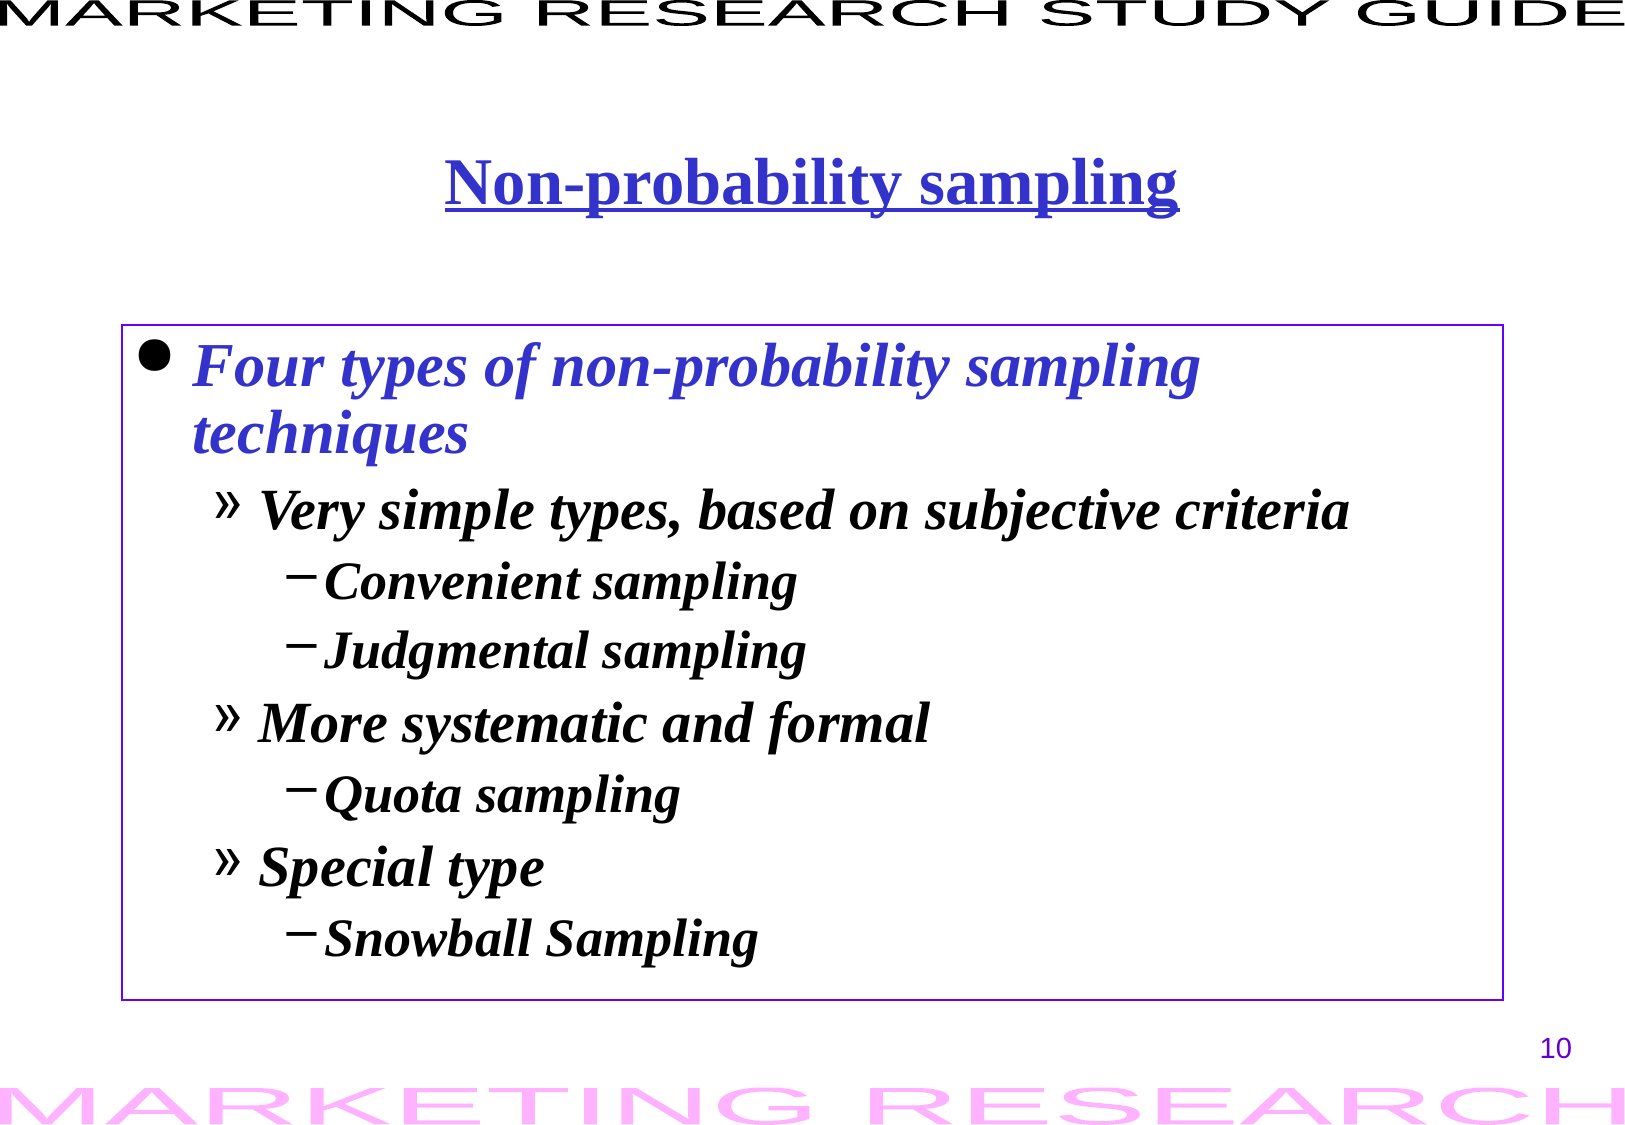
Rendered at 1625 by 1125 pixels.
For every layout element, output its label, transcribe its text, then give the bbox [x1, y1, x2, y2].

title Non-probability sampling [121, 111, 1504, 226]
list Four types of non-probability sampling techniques Very simple types, based on subjective criteria Convenient sampling Judgmental sampling More systematic and formal Quota sampling Special type Snowball Sampling [121, 324, 1504, 1001]
